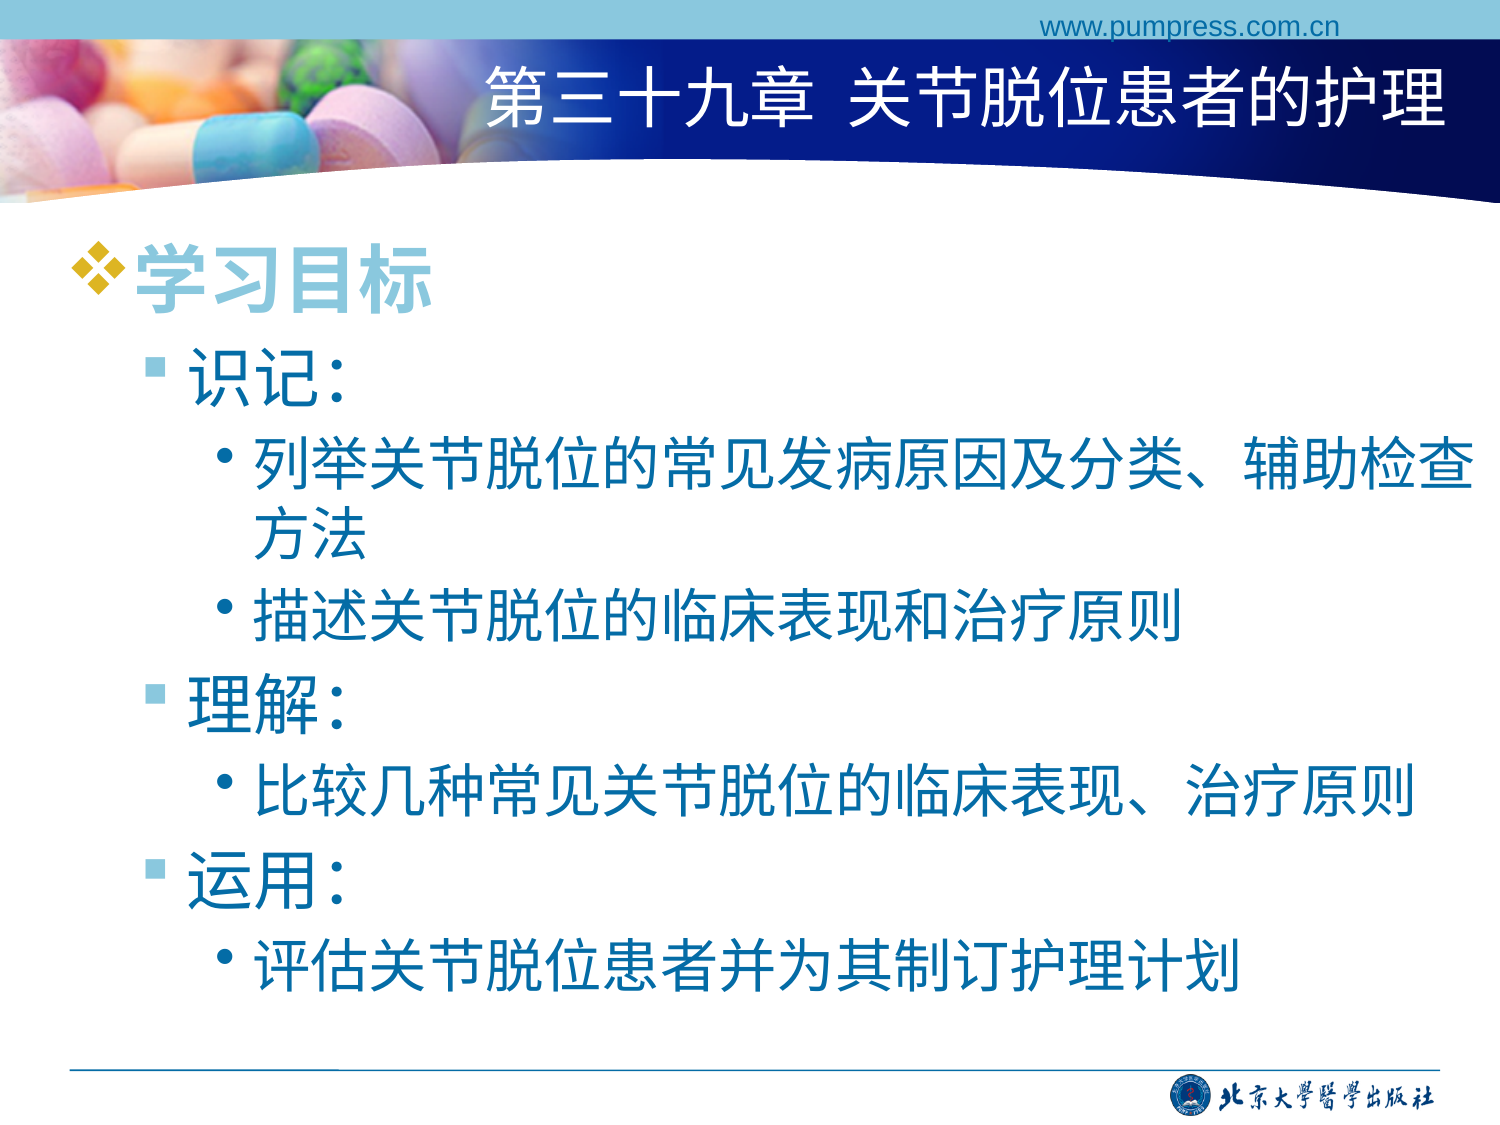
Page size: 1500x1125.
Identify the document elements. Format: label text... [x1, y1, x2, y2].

list 学习目标 识记： 列举关节脱位的常见发病原因及分类、辅助检查方法 描述关节脱位的临床表现和治疗原则 理解： 比较几种常见关节脱位的临床表现、治疗原则 运用： 评估关节脱位患者并为其制订护理计划 [49, 224, 1500, 1026]
slide_number www.pumpress.com.cn [1025, 0, 1463, 38]
title 第三十九章 关节脱位患者的护理 [137, 49, 1463, 143]
picture [0, 40, 1500, 203]
picture [1170, 1074, 1436, 1118]
